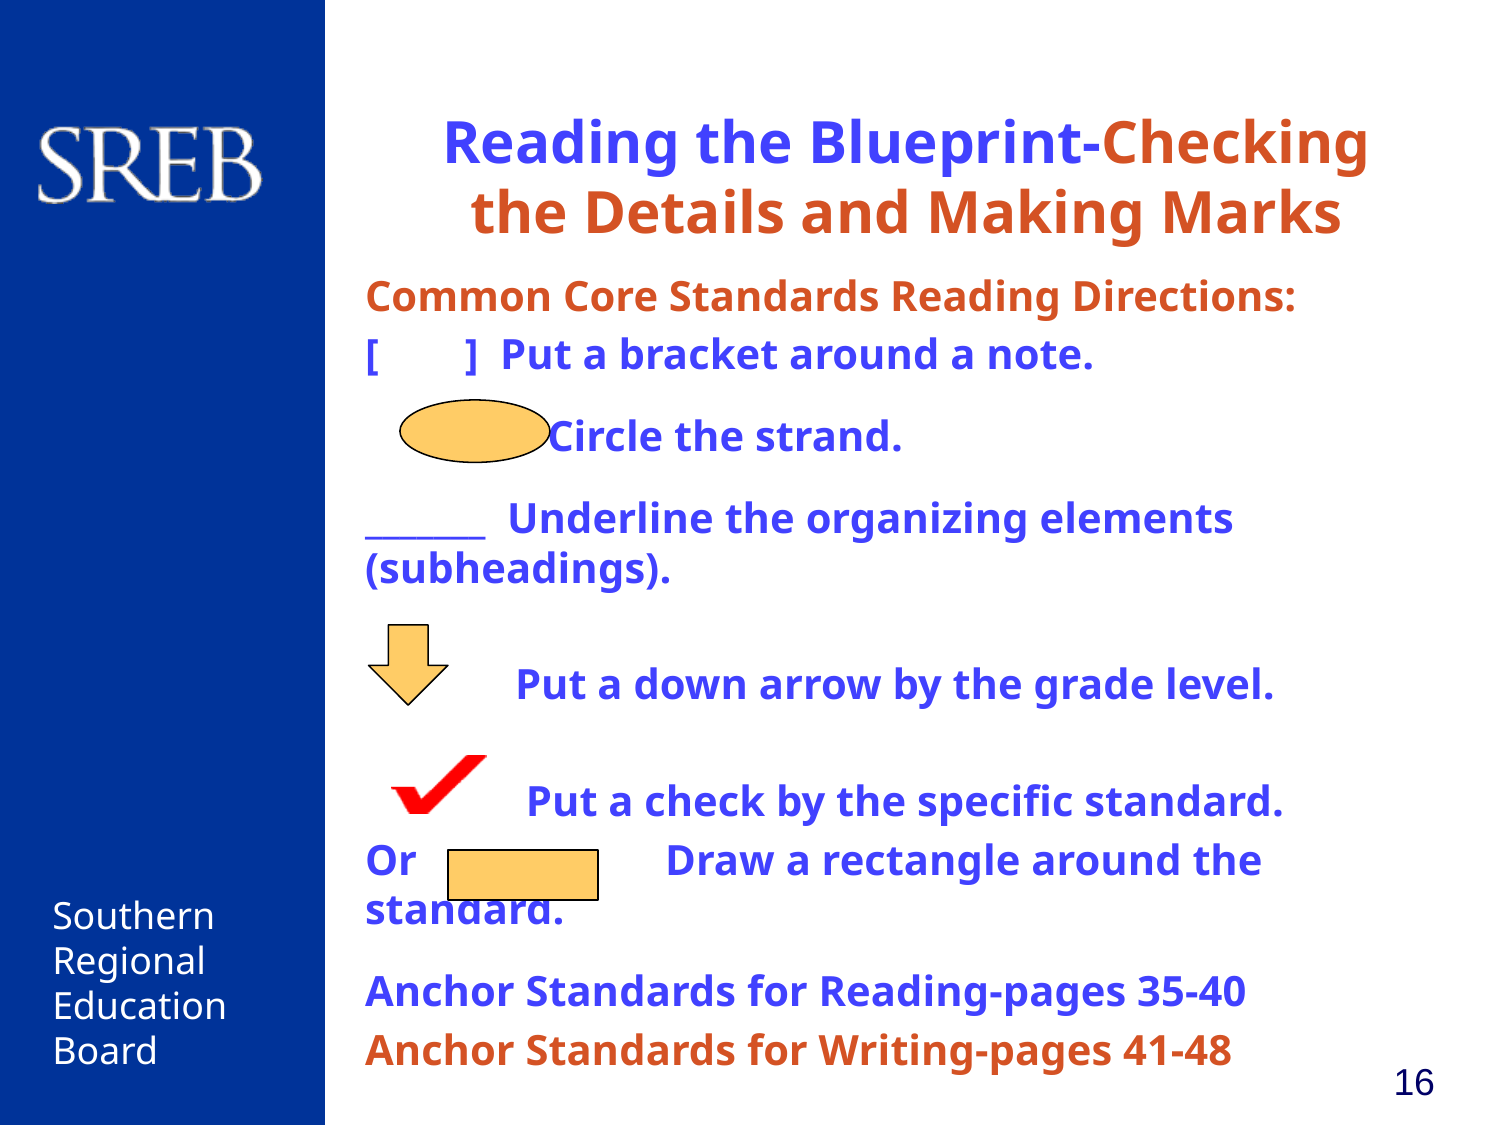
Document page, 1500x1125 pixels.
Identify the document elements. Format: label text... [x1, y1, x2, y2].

picture [390, 755, 487, 814]
title Reading the Blueprint-Checking the Details and Making Marks [374, 99, 1438, 251]
subtitle Common Core Standards Reading Directions: [ ] Put a bracket around a note. Circle the strand. _______ Underline the organizing elements (subheadings). Put a down arrow by the grade level. Put a check by the specific standard. Or Draw a rectangle around the standard. Anchor Standards for Reading-pages 35-40 Anchor Standards for Writing-pages 41-48 [349, 262, 1488, 1001]
text_box [368, 624, 448, 706]
text_box [399, 399, 550, 463]
picture [37, 124, 263, 204]
slide_number 16 [1124, 1049, 1451, 1125]
text_box [447, 849, 598, 900]
